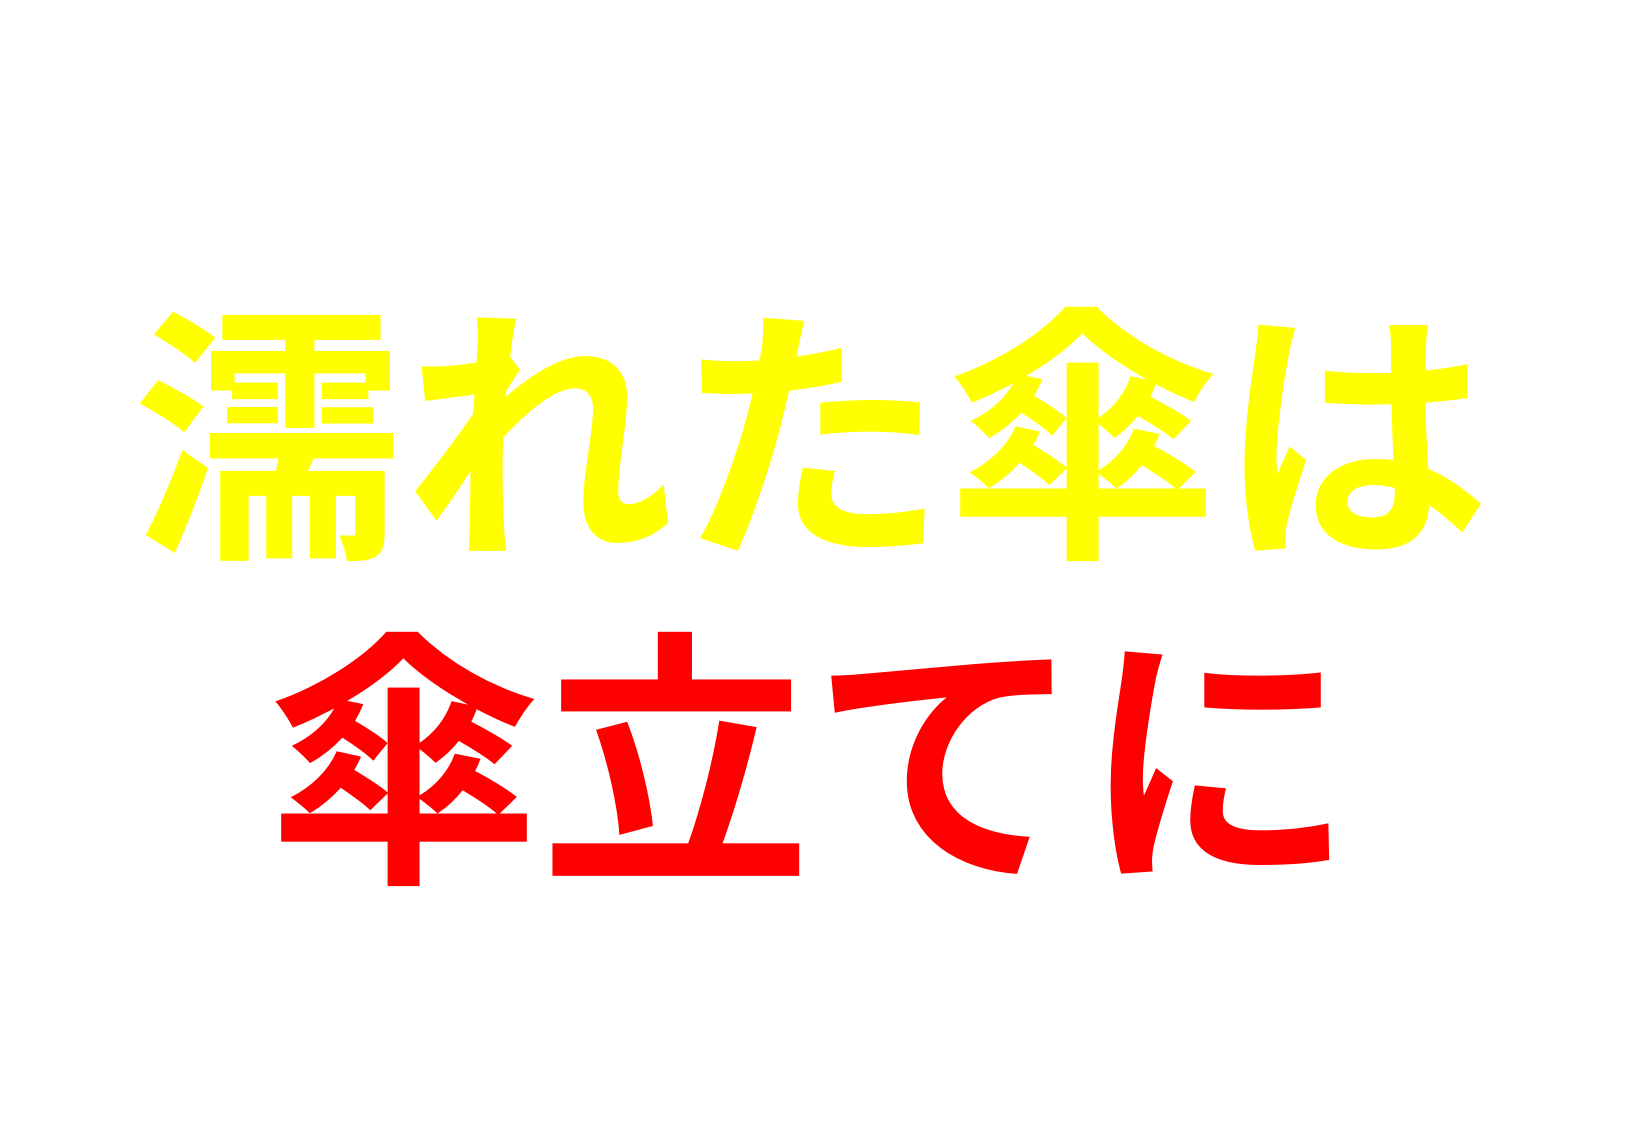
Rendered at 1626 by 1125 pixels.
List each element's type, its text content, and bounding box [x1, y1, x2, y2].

text_box 濡れた傘は 傘立てに [0, 259, 1625, 924]
